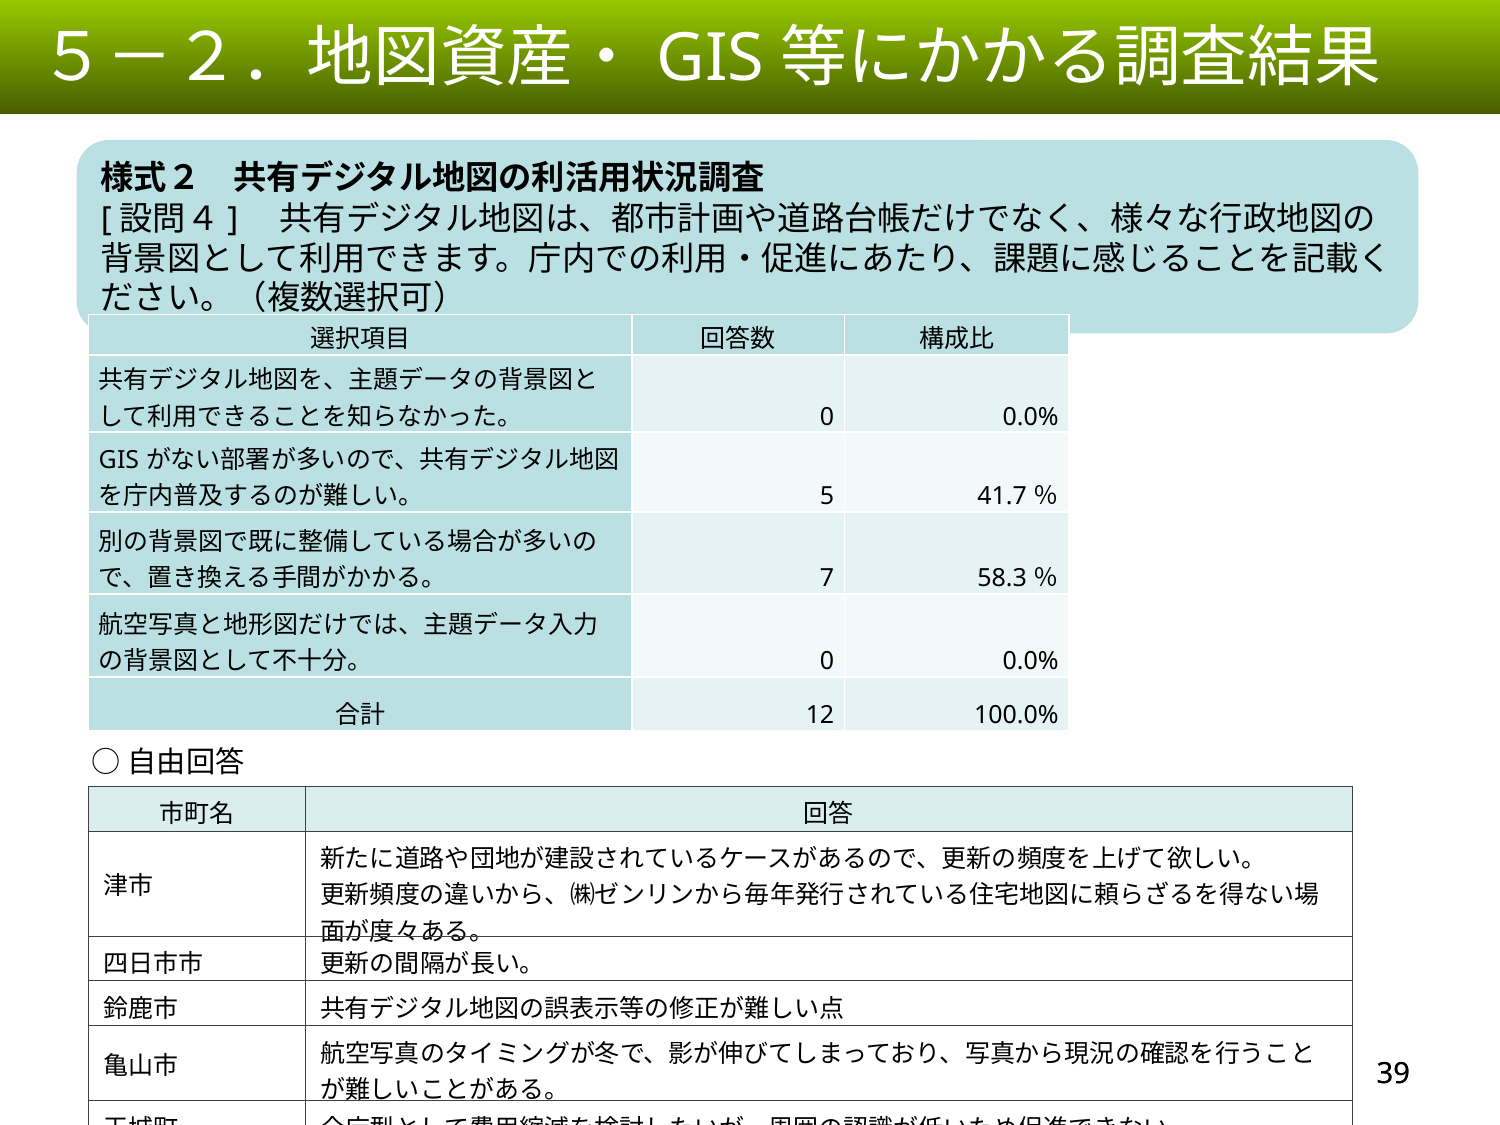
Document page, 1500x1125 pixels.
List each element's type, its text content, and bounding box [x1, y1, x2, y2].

table_cell 更新の間隔が長い。 [306, 937, 1352, 980]
table_cell 航空写真と地形図だけでは、主題データ入力の背景図として不十分。 [89, 595, 631, 676]
table_cell 0.0% [845, 356, 1068, 431]
table_cell 共有デジタル地図の誤表示等の修正が難しい点 [306, 981, 1352, 1025]
table_cell 0 [633, 356, 844, 431]
table_cell 玉城町 [89, 1101, 305, 1125]
text_box 38 [1353, 1046, 1425, 1103]
table_cell 鈴鹿市 [89, 981, 305, 1025]
table_cell 58.3％ [845, 513, 1068, 593]
table_header 選択項目 [89, 315, 631, 354]
table_cell 41.7％ [845, 433, 1068, 511]
table_cell 7 [633, 513, 844, 593]
table_cell 100.0% [845, 678, 1068, 730]
table_cell 四日市市 [89, 937, 305, 980]
table_cell 全庁型として費用縮減を検討したいが、周囲の認識が低いため促進できない。 [306, 1101, 1352, 1125]
table_header 回答数 [633, 315, 844, 354]
table_cell 航空写真のタイミングが冬で、影が伸びてしまっており、写真から現況の確認を行うことが難しいことがある。 [306, 1026, 1352, 1100]
text_box ５－２．地図資産・GIS等にかかる調査結果 [25, 12, 1471, 96]
table_cell 5 [633, 433, 844, 511]
table_header 回答 [306, 787, 1352, 831]
table_cell 0 [633, 595, 844, 676]
table_cell 0.0% [845, 595, 1068, 676]
table_cell 合計 [89, 678, 631, 730]
table_cell 亀山市 [89, 1026, 305, 1100]
table_cell 共有デジタル地図を、主題データの背景図として利用できることを知らなかった。 [89, 356, 631, 431]
table_header 市町名 [89, 787, 305, 831]
text_box 様式２ 共有デジタル地図の利活用状況調査 [設問４] 共有デジタル地図は、都市計画や道路台帳だけでなく、様々な行政地図の背景図として利用できます。庁内での利用・促進にあたり、課題に感じることを記載ください。（複数選択可） [76, 139, 1419, 334]
table_cell 別の背景図で既に整備している場合が多いので、置き換える手間がかかる。 [89, 513, 631, 593]
table_cell 新たに道路や団地が建設されているケースがあるので、更新の頻度を上げて欲しい。 更新頻度の違いから、㈱ゼンリンから毎年発行されている住宅地図に頼らざるを得ない場面が度々ある。 [306, 832, 1352, 936]
table_cell 12 [633, 678, 844, 730]
table_cell 津市 [89, 832, 305, 936]
text_box ○自由回答 [76, 736, 656, 787]
table_cell GISがない部署が多いので、共有デジタル地図を庁内普及するのが難しい。 [89, 433, 631, 511]
table_header 構成比 [845, 315, 1068, 354]
